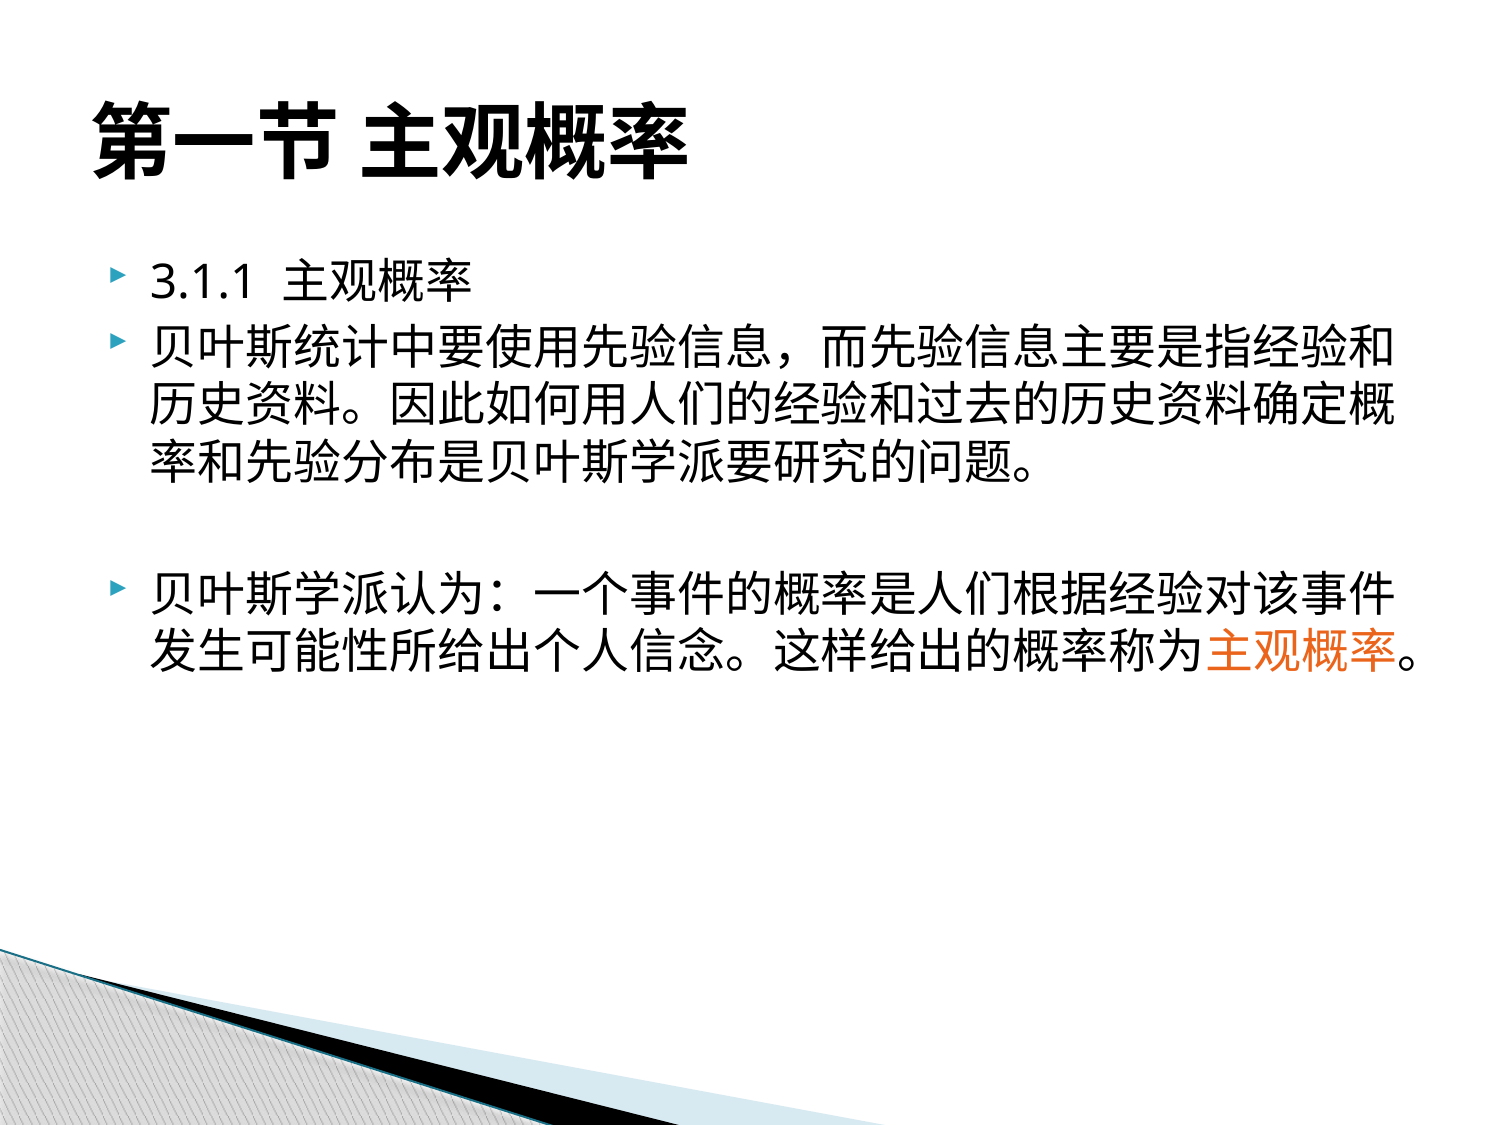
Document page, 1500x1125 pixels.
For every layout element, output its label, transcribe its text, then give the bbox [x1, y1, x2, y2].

list 3.1.1 主观概率 贝叶斯统计中要使用先验信息，而先验信息主要是指经验和历史资料。因此如何用人们的经验和过去的历史资料确定概率和先验分布是贝叶斯学派要研究的问题。 贝叶斯学派认为：一个事件的概率是人们根据经验对该事件发生可能性所给出个人信念。这样给出的概率称为主观概率。 [75, 243, 1425, 986]
title 第一节 主观概率 [75, 45, 1425, 233]
